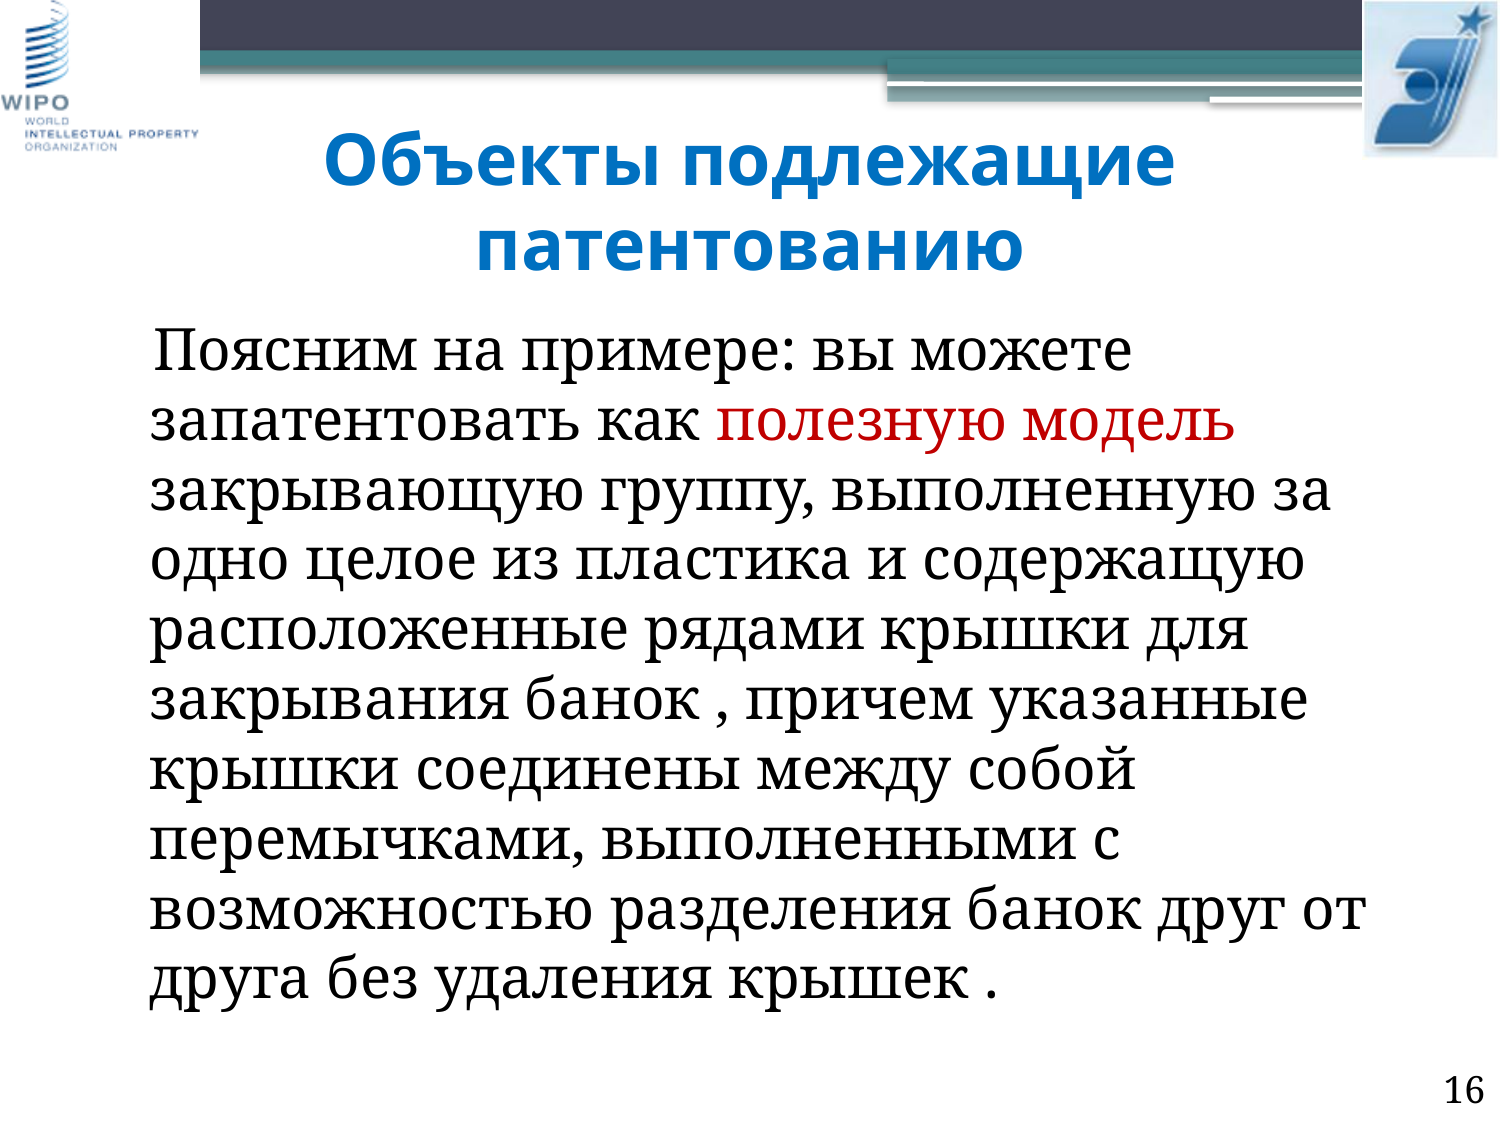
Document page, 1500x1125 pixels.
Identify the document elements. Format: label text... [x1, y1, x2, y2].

slide_number 16 [1374, 1065, 1500, 1125]
list Поясним на примере: вы можете запатентовать как полезную модель закрывающую группу, выполненную за одно целое из пластика и содержащую расположенные рядами крышки для закрывания банок , причем указанные крышки соединены между собой перемычками, выполненными с возможностью разделения банок друг от друга без удаления крышек . [75, 304, 1425, 1079]
picture [1362, 0, 1500, 161]
title Объекты подлежащие патентованию [75, 105, 1425, 293]
picture [0, 0, 200, 153]
